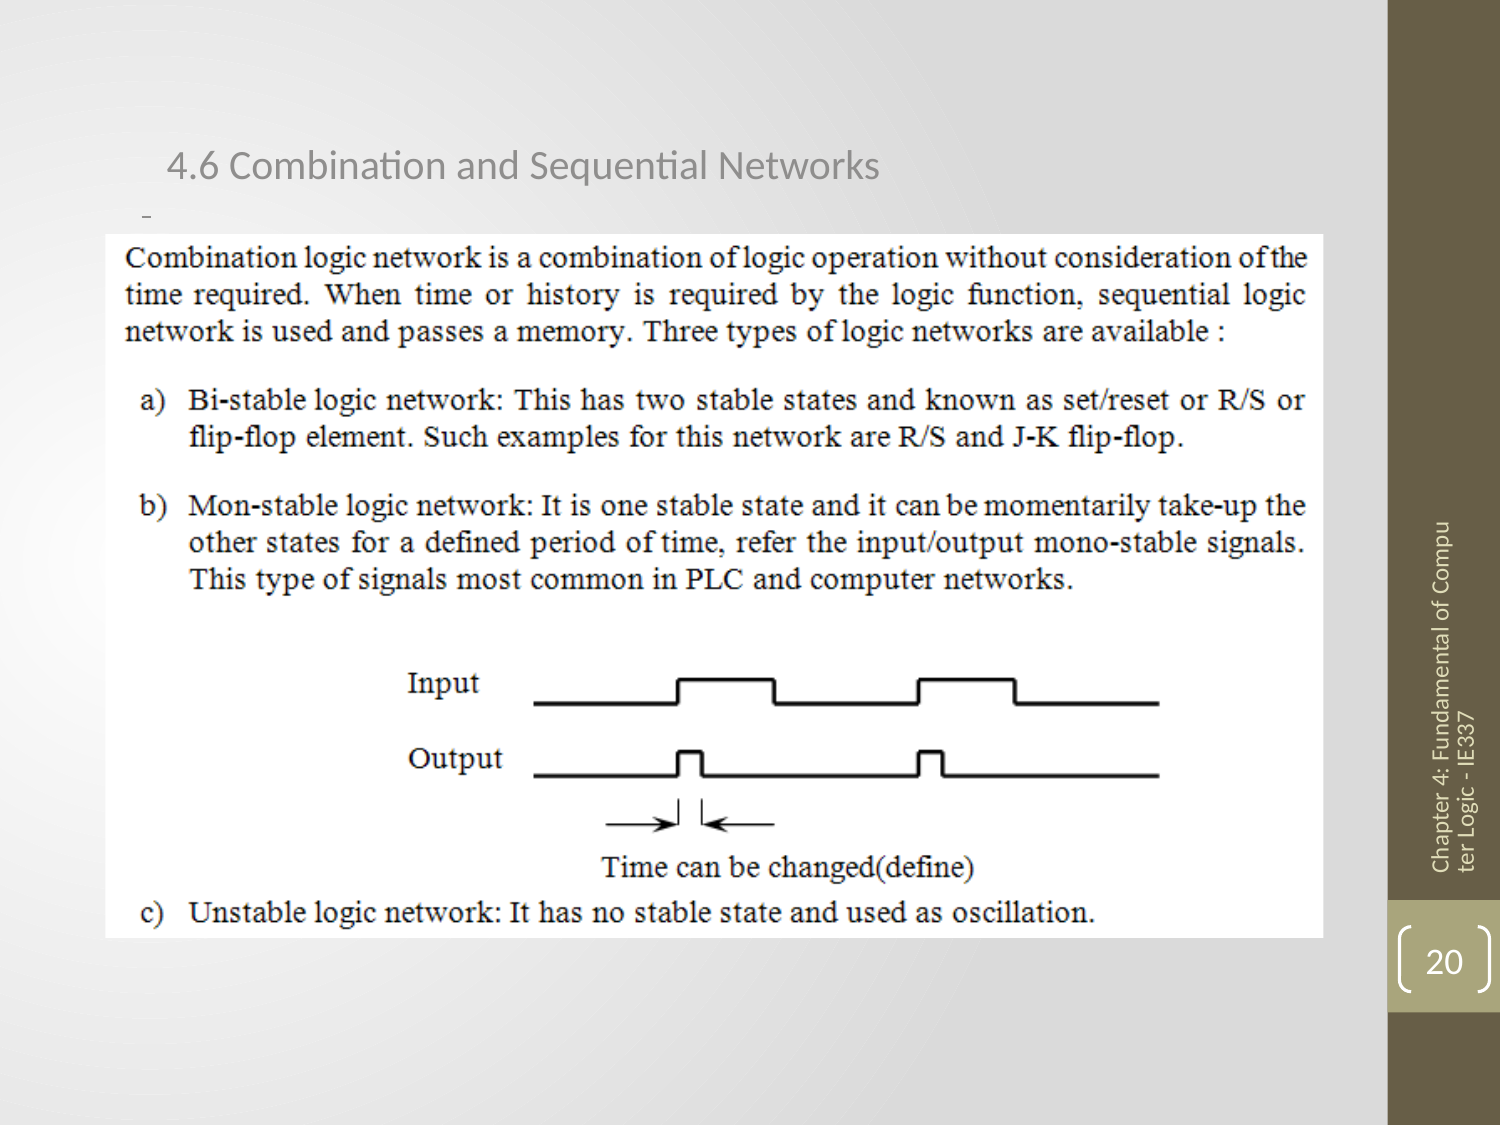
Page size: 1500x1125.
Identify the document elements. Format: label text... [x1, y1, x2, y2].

text_box 4.6 Combination and Sequential Networks [142, 130, 1350, 225]
subtitle [117, 105, 1325, 200]
slide_number 20 [1397, 925, 1492, 994]
footer Chapter 4: Fundamental of Computer Logic - IE337 [1408, 500, 1469, 889]
picture [104, 233, 1324, 938]
